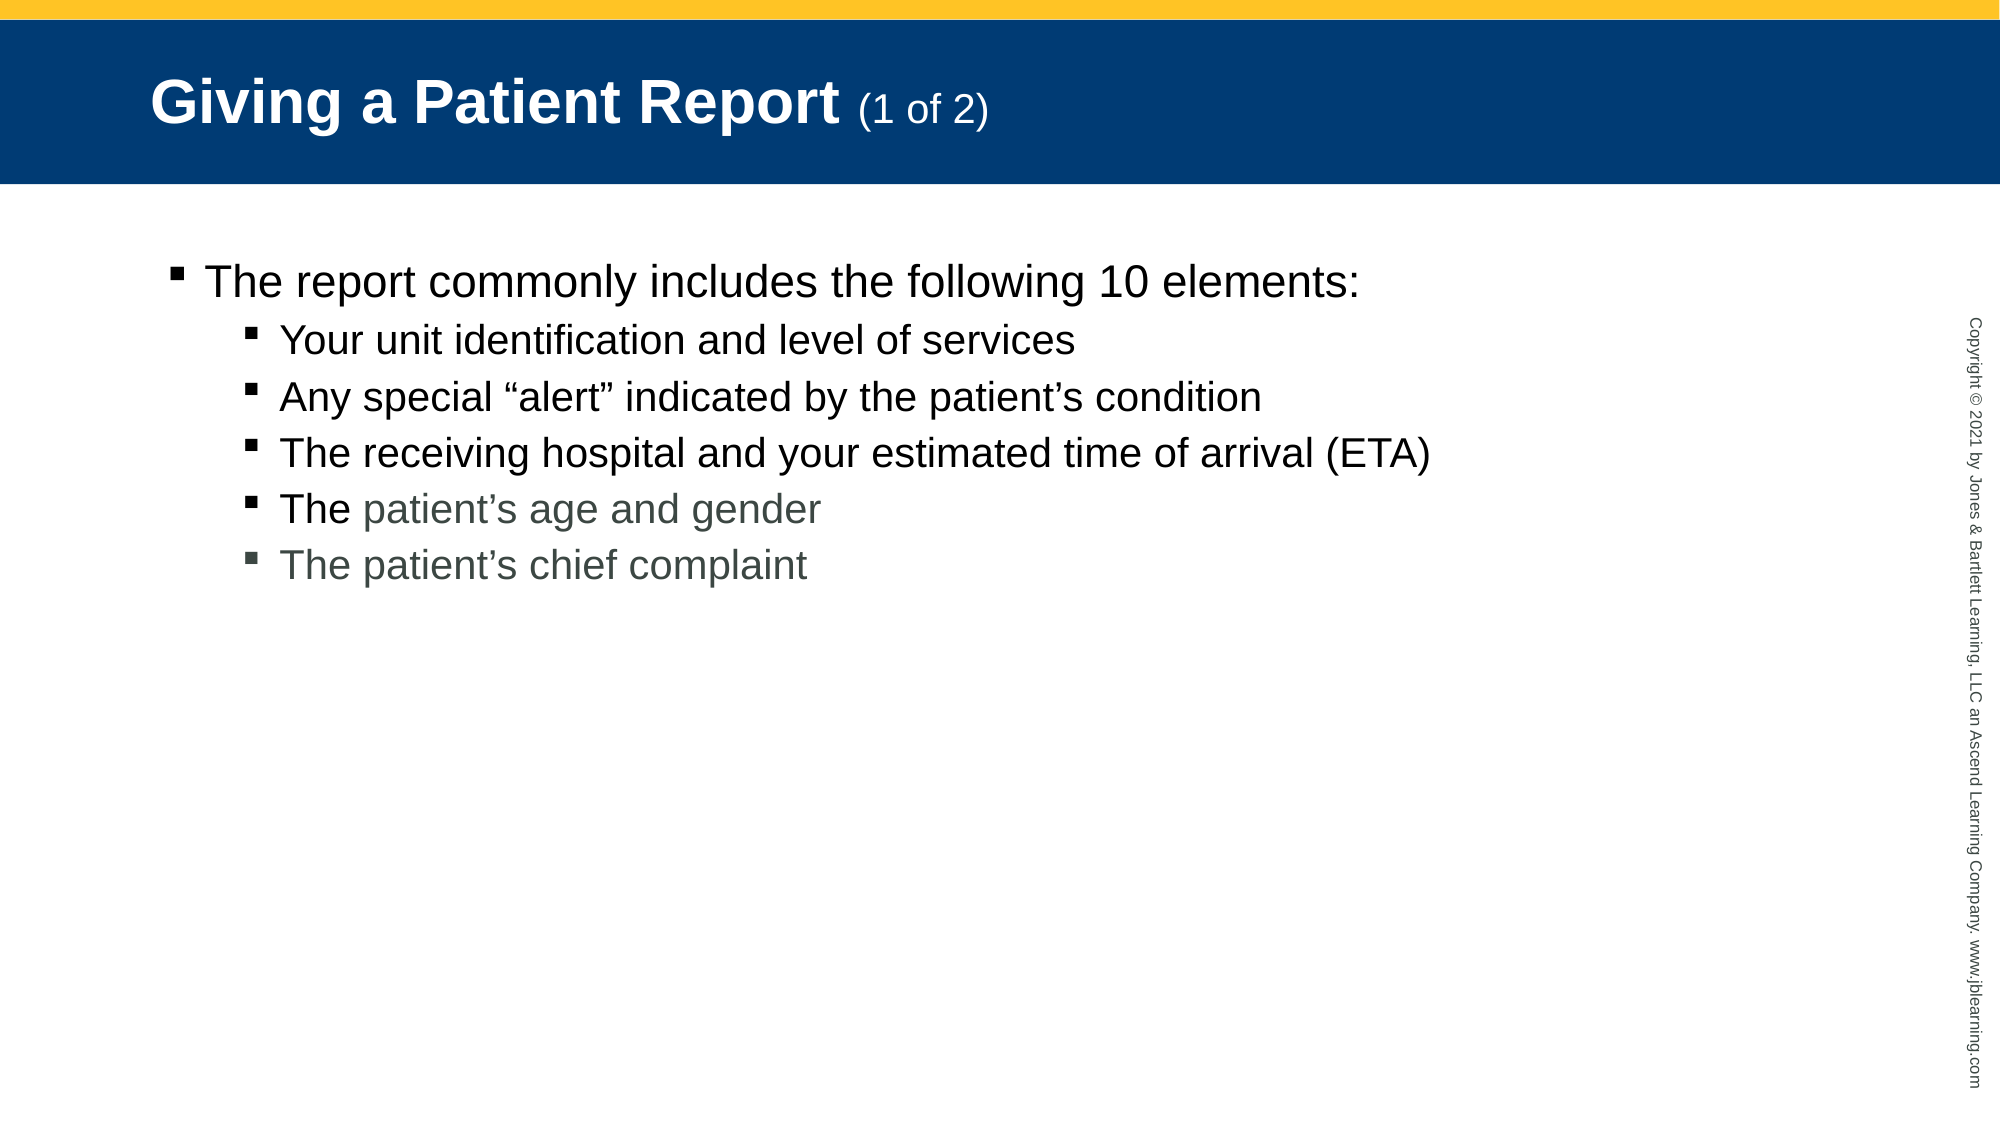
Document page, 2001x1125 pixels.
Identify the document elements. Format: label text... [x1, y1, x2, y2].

list The report commonly includes the following 10 elements: Your unit identification and level of services Any special “alert” indicated by the patient’s condition The receiving hospital and your estimated time of arrival (ETA) The patient’s age and gender The patient’s chief complaint [151, 244, 1840, 1016]
title Giving a Patient Report (1 of 2) [0, 19, 2000, 185]
